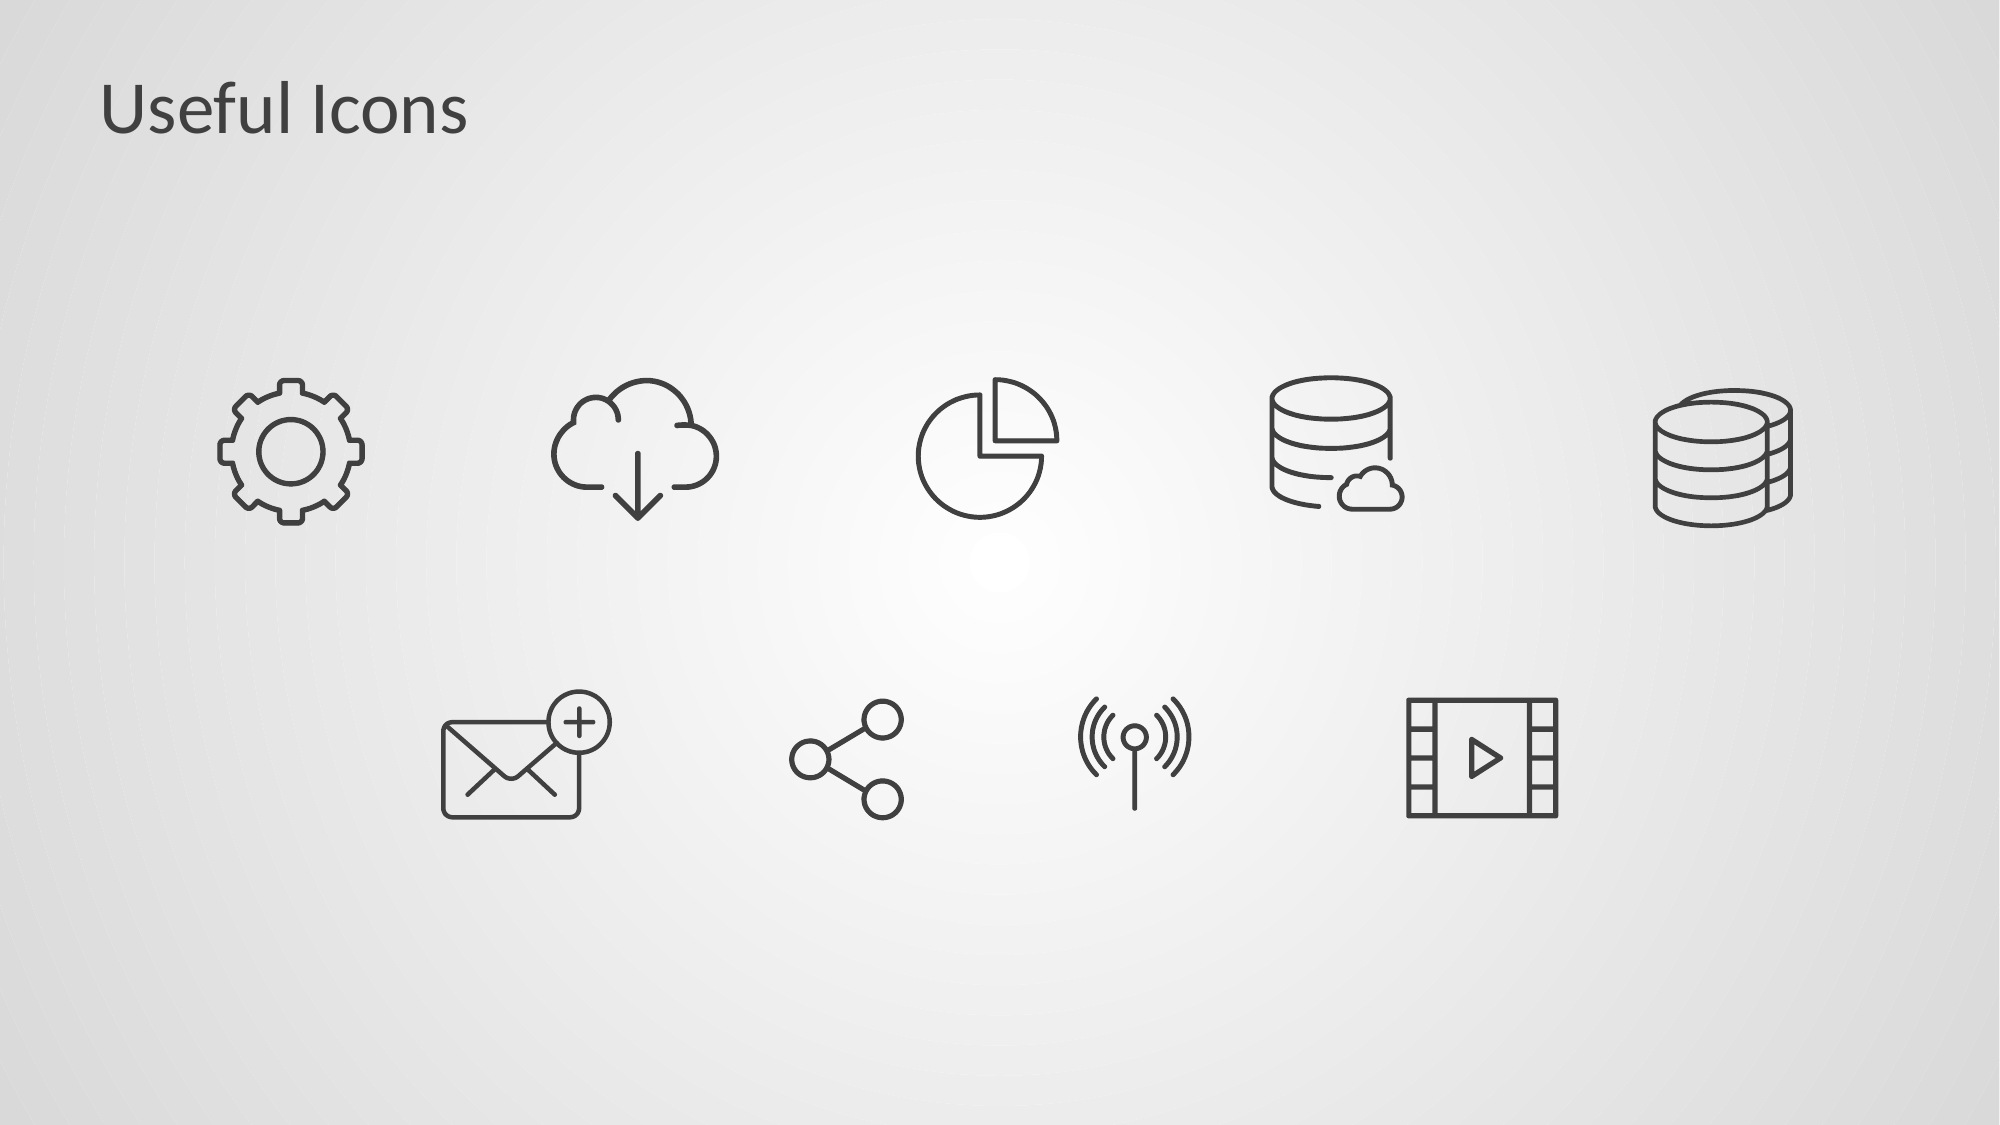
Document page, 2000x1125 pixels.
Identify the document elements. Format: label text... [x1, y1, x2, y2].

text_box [1406, 697, 1559, 819]
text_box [440, 688, 613, 820]
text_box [550, 377, 720, 522]
title Useful Icons [99, 45, 1900, 162]
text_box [1078, 696, 1192, 811]
text_box [789, 699, 904, 820]
text_box [1652, 388, 1793, 529]
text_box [916, 377, 1060, 520]
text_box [217, 378, 365, 526]
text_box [1269, 375, 1405, 512]
